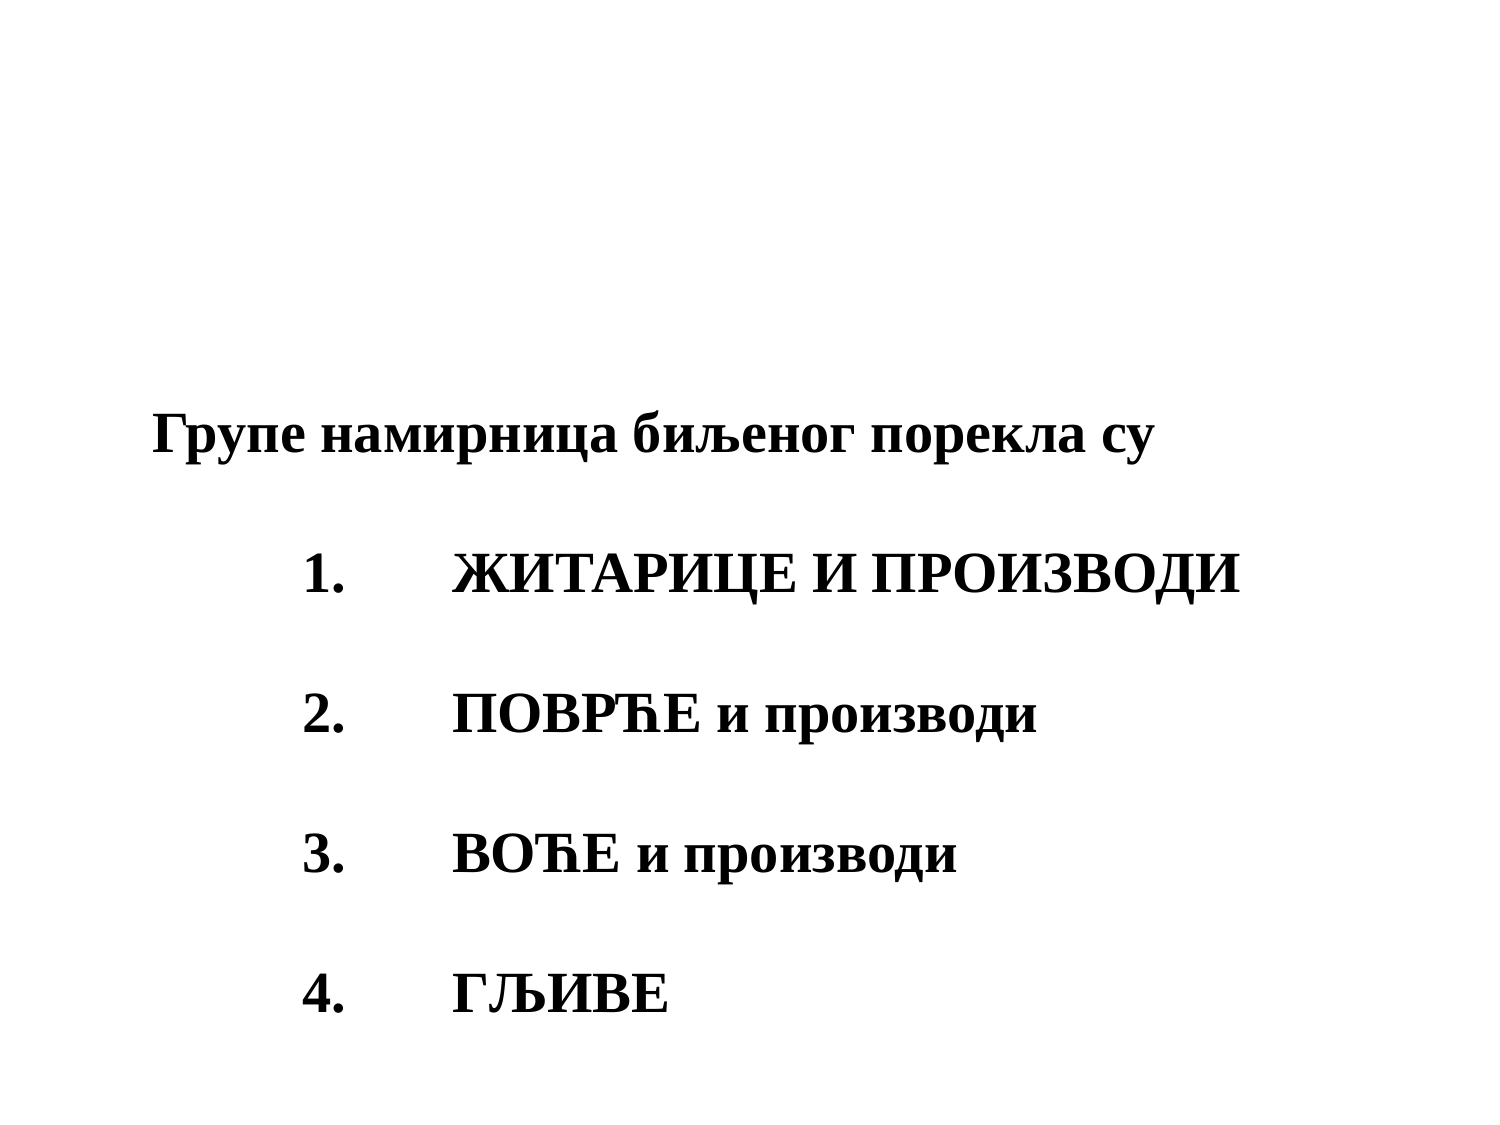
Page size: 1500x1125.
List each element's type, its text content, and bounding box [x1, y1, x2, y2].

text_box Групе намирница биљеног порекла су 1. ЖИТАРИЦЕ И ПРОИЗВОДИ 2. ПОВРЋЕ и производи 3. ВОЋЕ и производи 4. ГЉИВЕ [137, 387, 1363, 1092]
